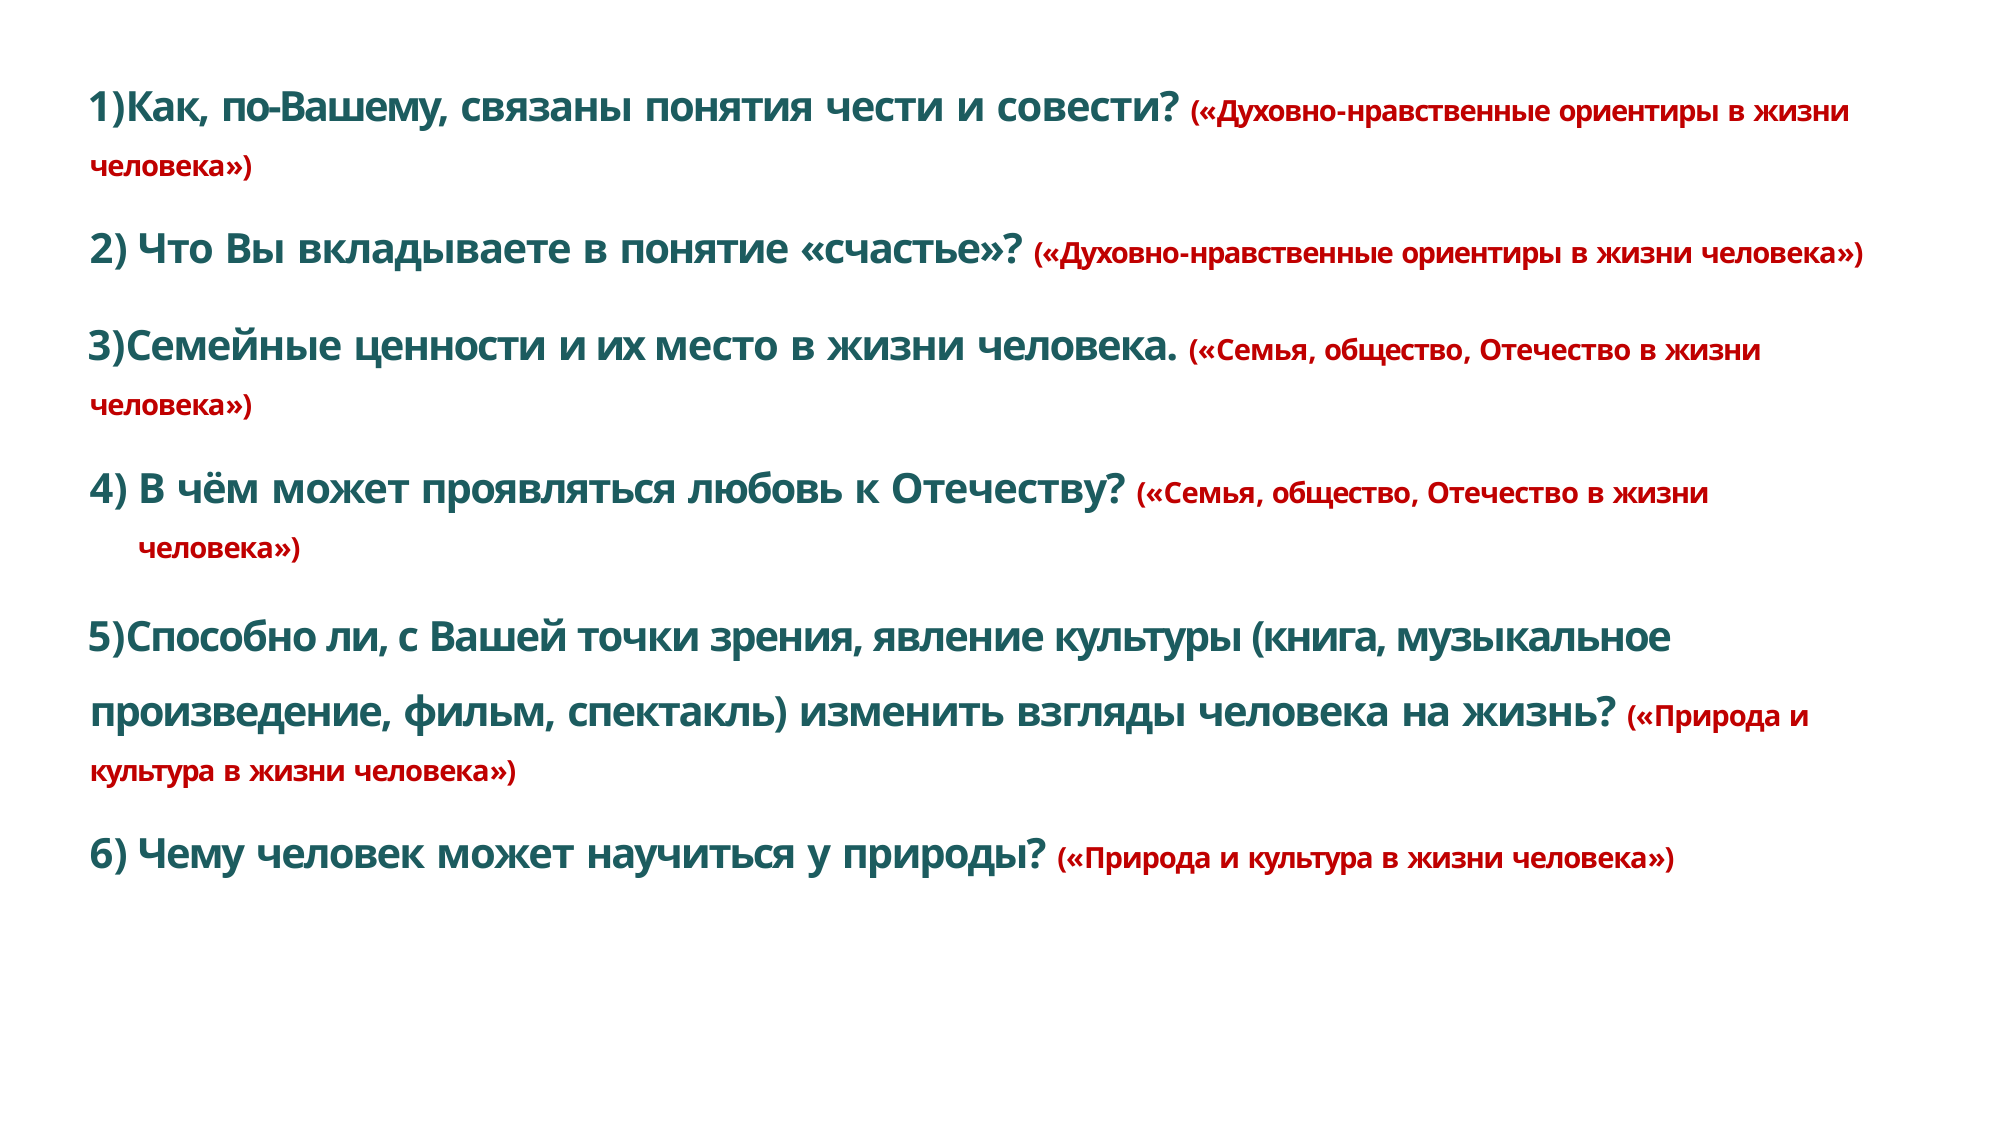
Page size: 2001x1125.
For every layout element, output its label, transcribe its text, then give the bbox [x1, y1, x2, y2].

text_box Как, по-Вашему, связаны понятия чести и совести? («Духовно-нравственные ориентиры в жизни человека») Что Вы вкладываете в понятие «счастье»? («Духовно-нравственные ориентиры в жизни человека») Семейные ценности и их место в жизни человека. («Семья, общество, Отечество в жизни человека») В чём может проявляться любовь к Отечеству? («Семья, общество, Отечество в жизни человека») Способно ли, с Вашей точки зрения, явление культуры (книга, музыкальное произведение, фильм, спектакль) изменить взгляды человека на жизнь? («Природа и культура в жизни человека») Чему человек может научиться у природы? («Природа и культура в жизни человека») [87, 50, 1950, 878]
